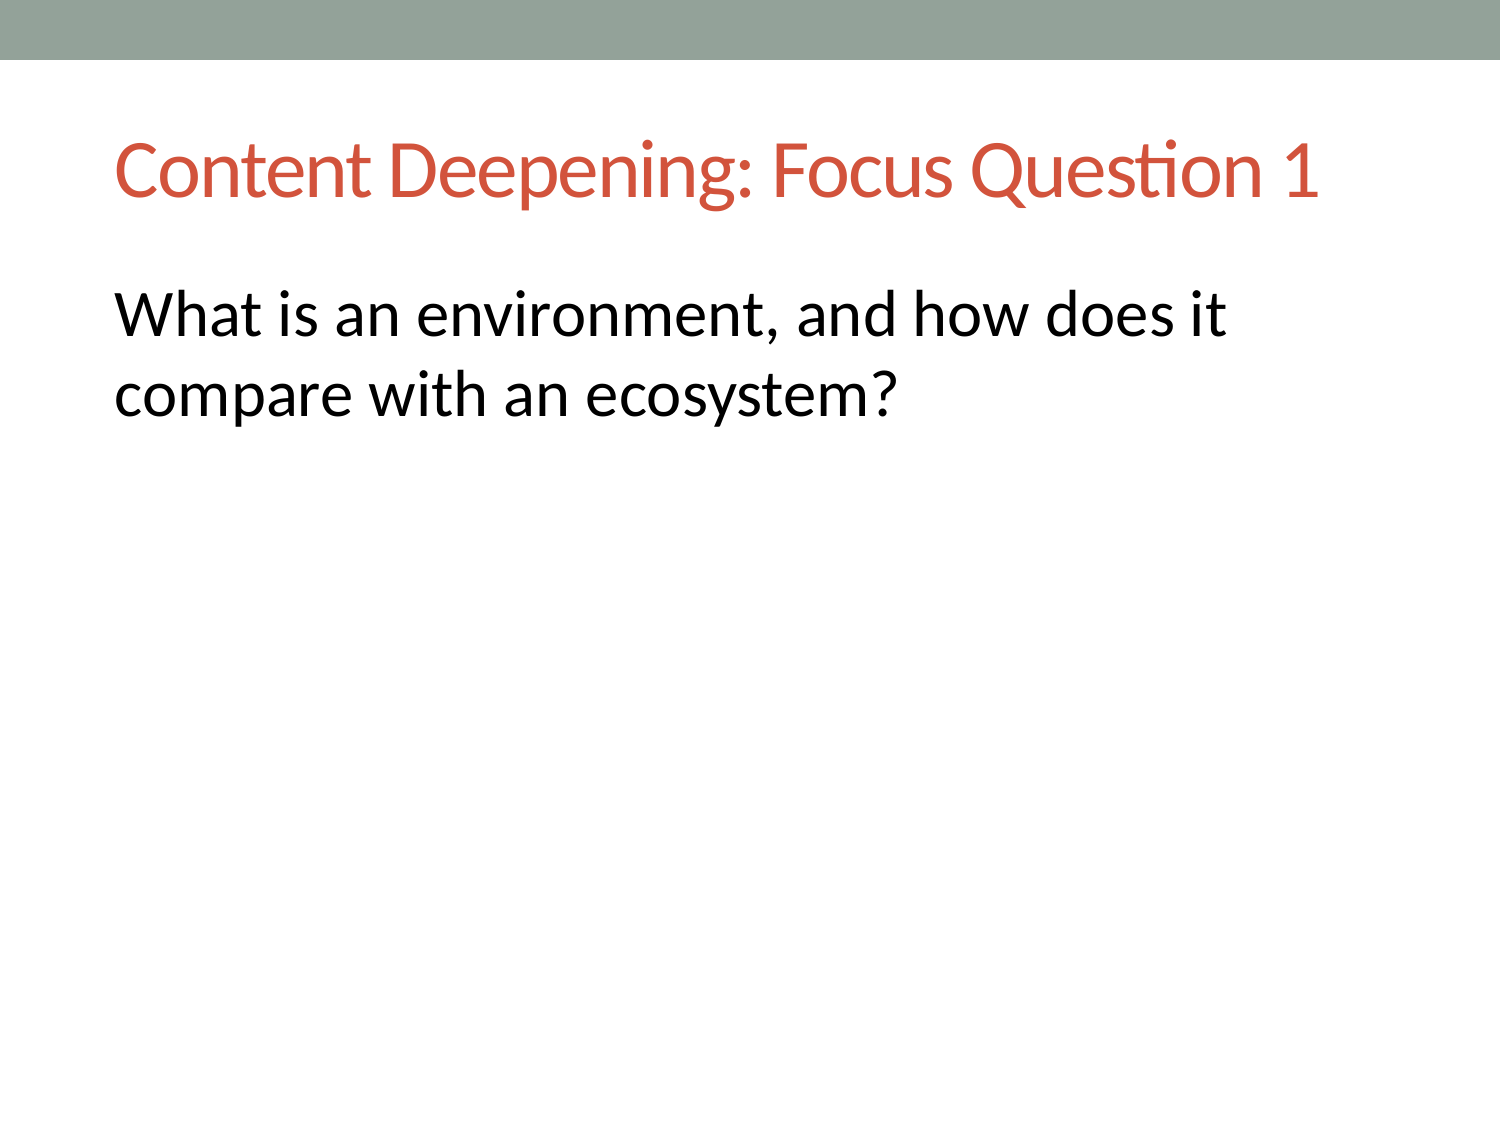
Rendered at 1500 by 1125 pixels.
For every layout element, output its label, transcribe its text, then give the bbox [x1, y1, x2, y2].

list What is an environment, and how does it compare with an ecosystem? [99, 262, 1425, 1000]
title Content Deepening: Focus Question 1 [99, 87, 1425, 250]
